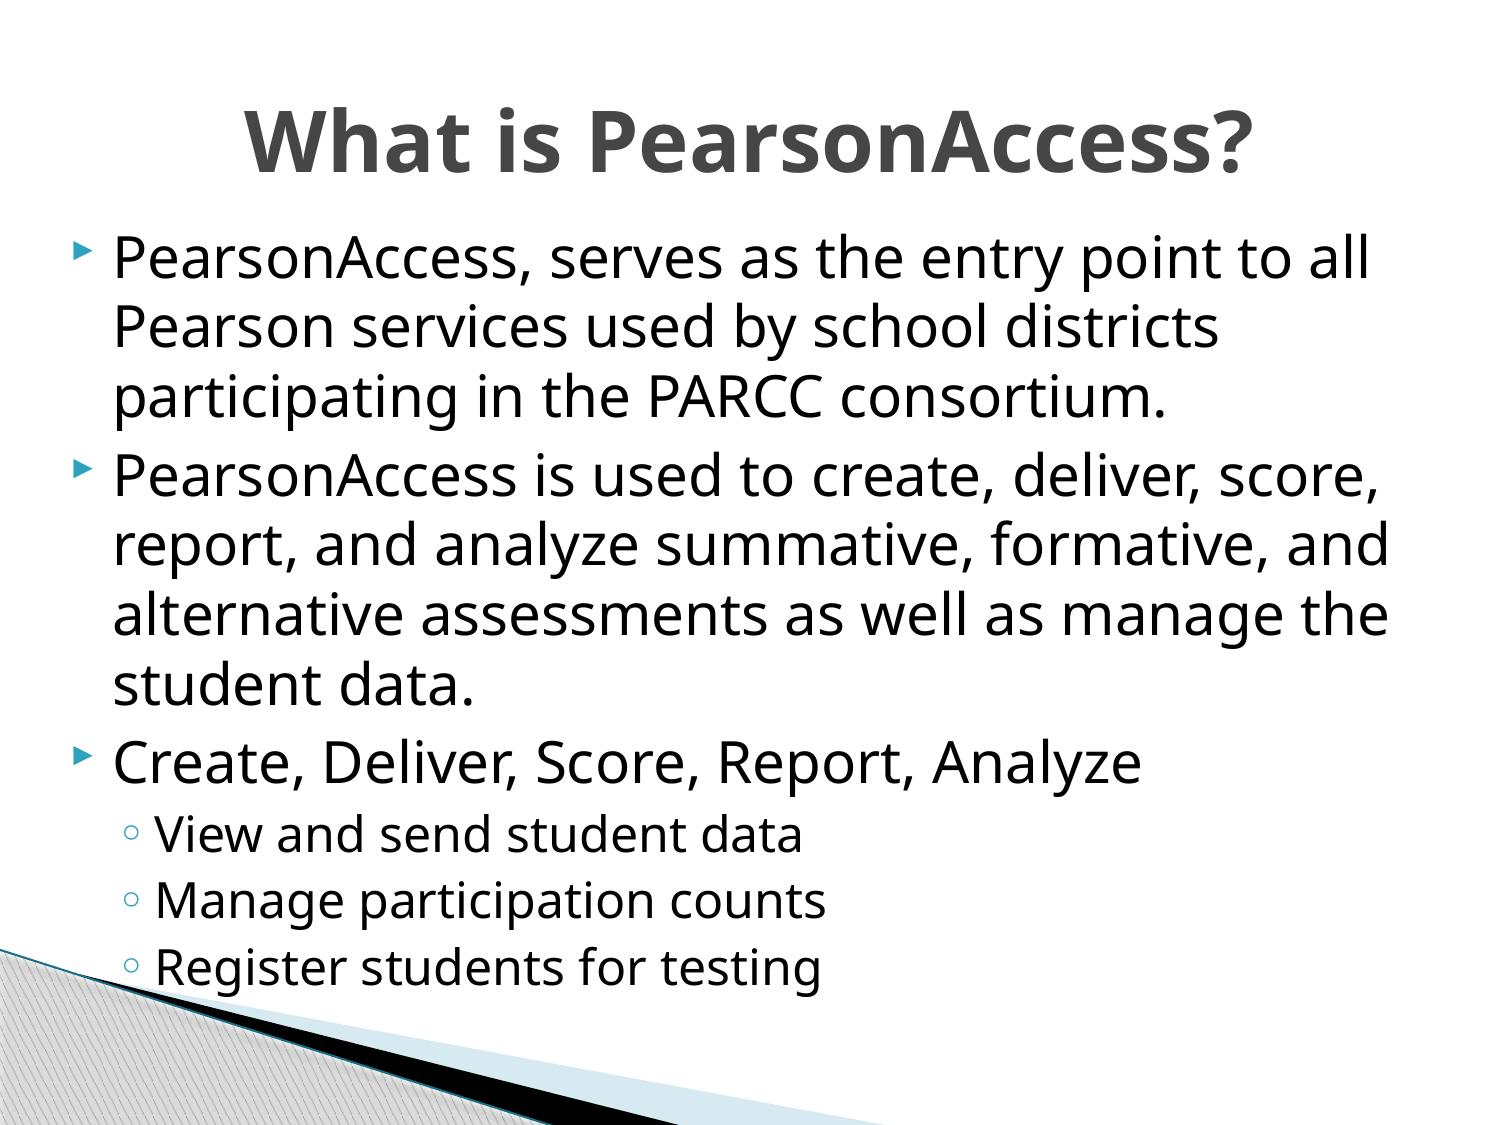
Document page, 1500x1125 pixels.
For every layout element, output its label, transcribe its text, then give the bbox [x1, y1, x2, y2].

title What is PearsonAccess? [75, 45, 1425, 233]
list PearsonAccess, serves as the entry point to all Pearson services used by school districts participating in the PARCC consortium. PearsonAccess is used to create, deliver, score, report, and analyze summative, formative, and alternative assessments as well as manage the student data. Create, Deliver, Score, Report, Analyze View and send student data Manage participation counts Register students for testing [37, 212, 1475, 1025]
